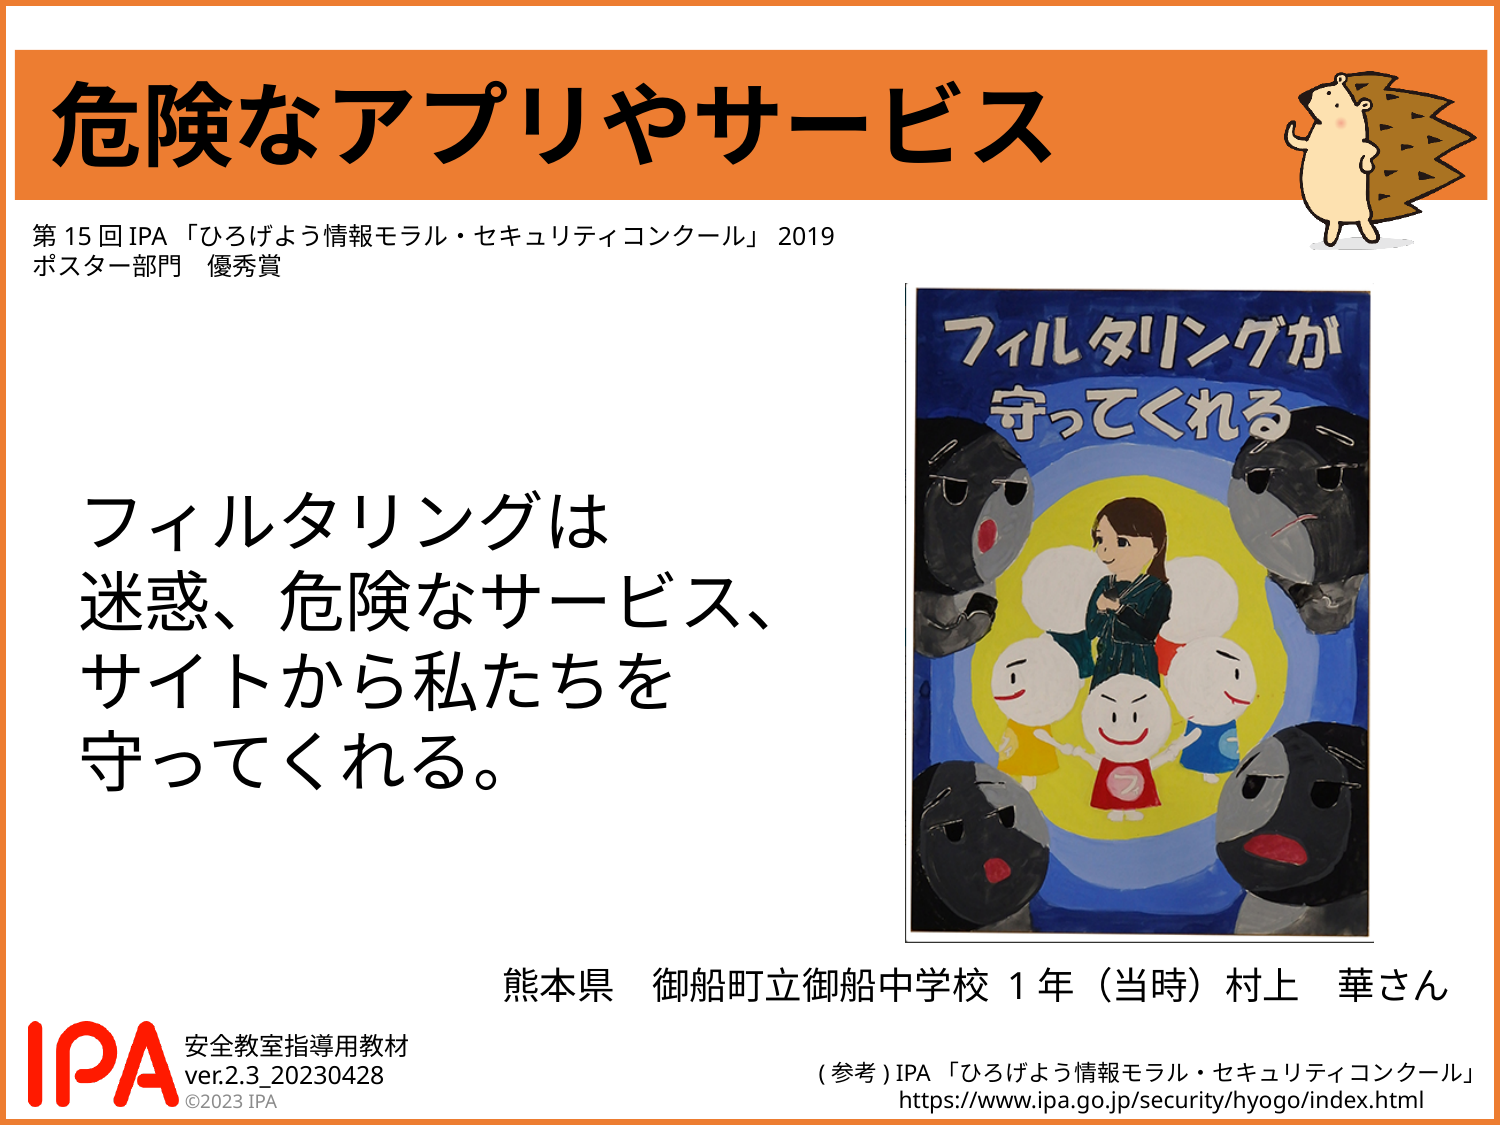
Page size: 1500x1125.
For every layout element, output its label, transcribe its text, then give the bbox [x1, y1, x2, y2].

text_box 第15回IPA「ひろげよう情報モラル・セキュリティコンクール」2019 ポスター部門 優秀賞 [17, 213, 1245, 288]
picture [905, 283, 1374, 943]
text_box フィルタリングは 迷惑、危険なサービス、サイトから私たちを 守ってくれる。 [63, 472, 837, 807]
text_box 熊本県 御船町立御船中学校 1年（当時）村上 華さん [449, 954, 1489, 1015]
text_box (参考) IPA「ひろげよう情報モラル・セキュリティコンクール」 https://www.ipa.go.jp/security/hyogo/index.html [804, 1050, 1500, 1121]
title 危険なアプリやサービス [35, 65, 1341, 195]
picture [28, 1021, 179, 1107]
picture [1284, 71, 1477, 250]
